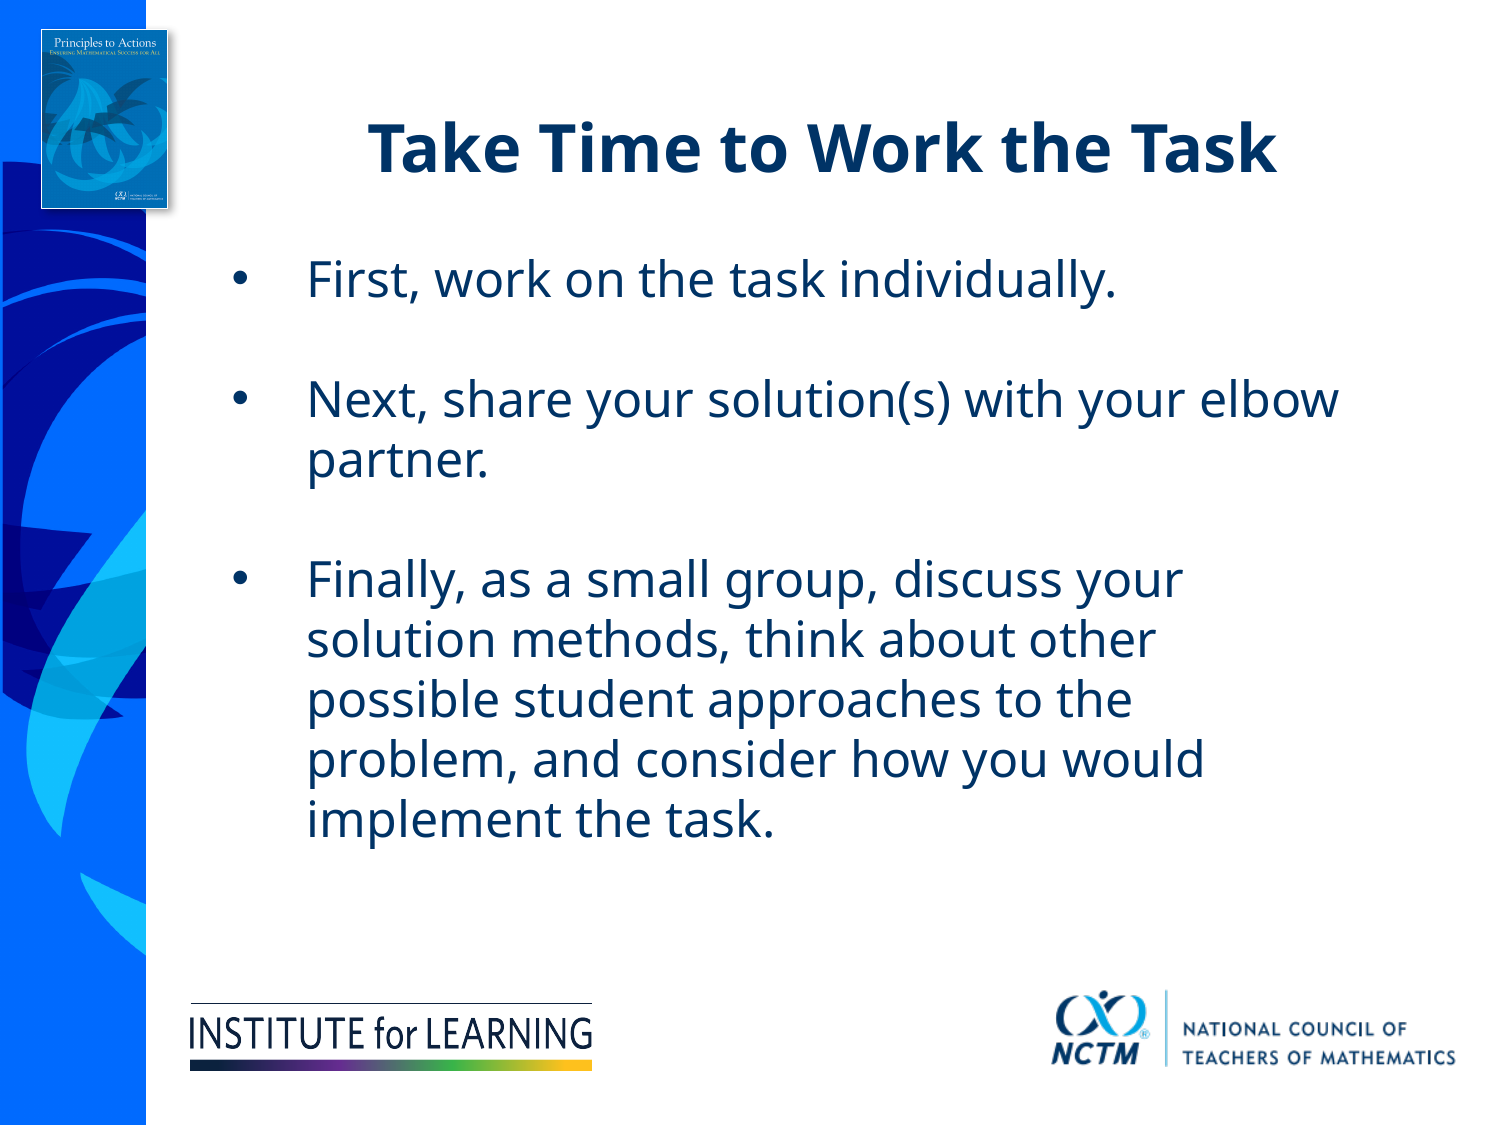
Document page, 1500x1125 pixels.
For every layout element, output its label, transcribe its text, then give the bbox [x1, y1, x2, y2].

picture [190, 1003, 592, 1072]
picture [1034, 969, 1474, 1085]
picture [0, 0, 168, 1125]
text_box First, work on the task individually. Next, share your solution(s) with your elbow partner. Finally, as a small group, discuss your solution methods, think about other possible student approaches to the problem, and consider how you would implement the task. [216, 239, 1371, 928]
text_box Take Time to Work the Task [151, 52, 1500, 240]
